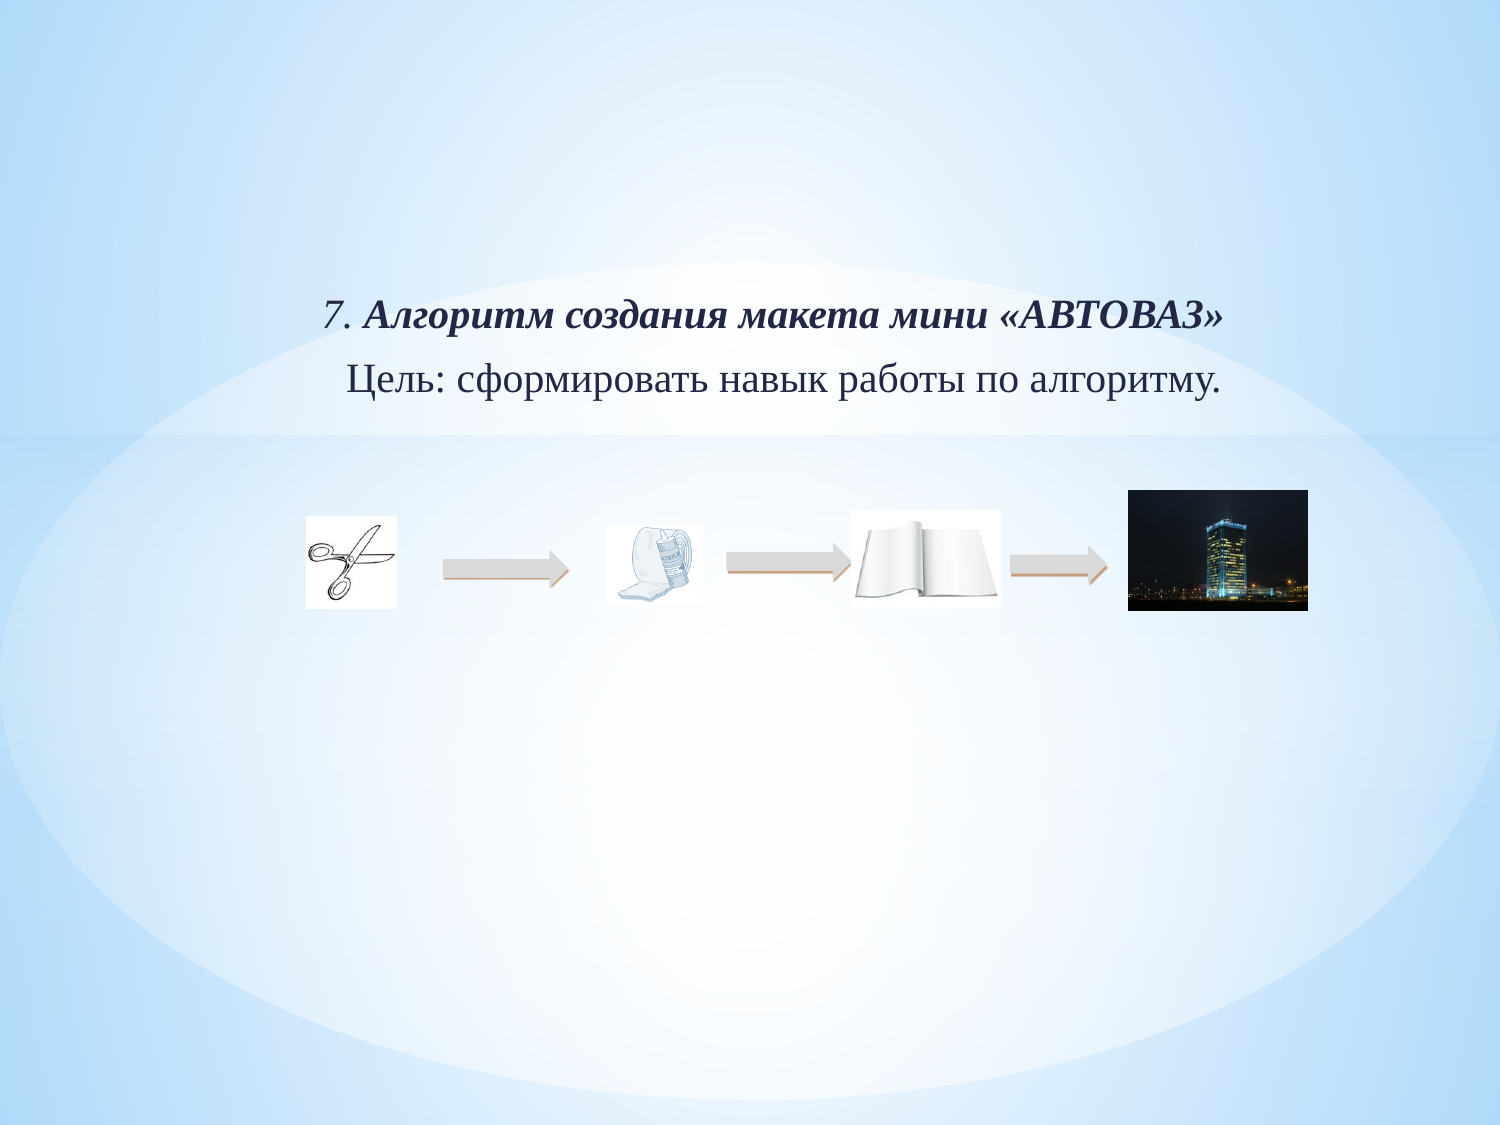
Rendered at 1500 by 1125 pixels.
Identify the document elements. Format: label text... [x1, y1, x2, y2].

picture [1127, 490, 1308, 611]
text_box [726, 542, 845, 581]
picture [606, 525, 703, 604]
text_box [442, 549, 569, 588]
text_box [1009, 545, 1108, 584]
list 7. Алгоритм создания макета мини «АВТОВАЗ» Цель: сформировать навык работы по алгоритму. [135, 278, 1412, 893]
picture [851, 510, 1001, 609]
picture [305, 516, 397, 609]
